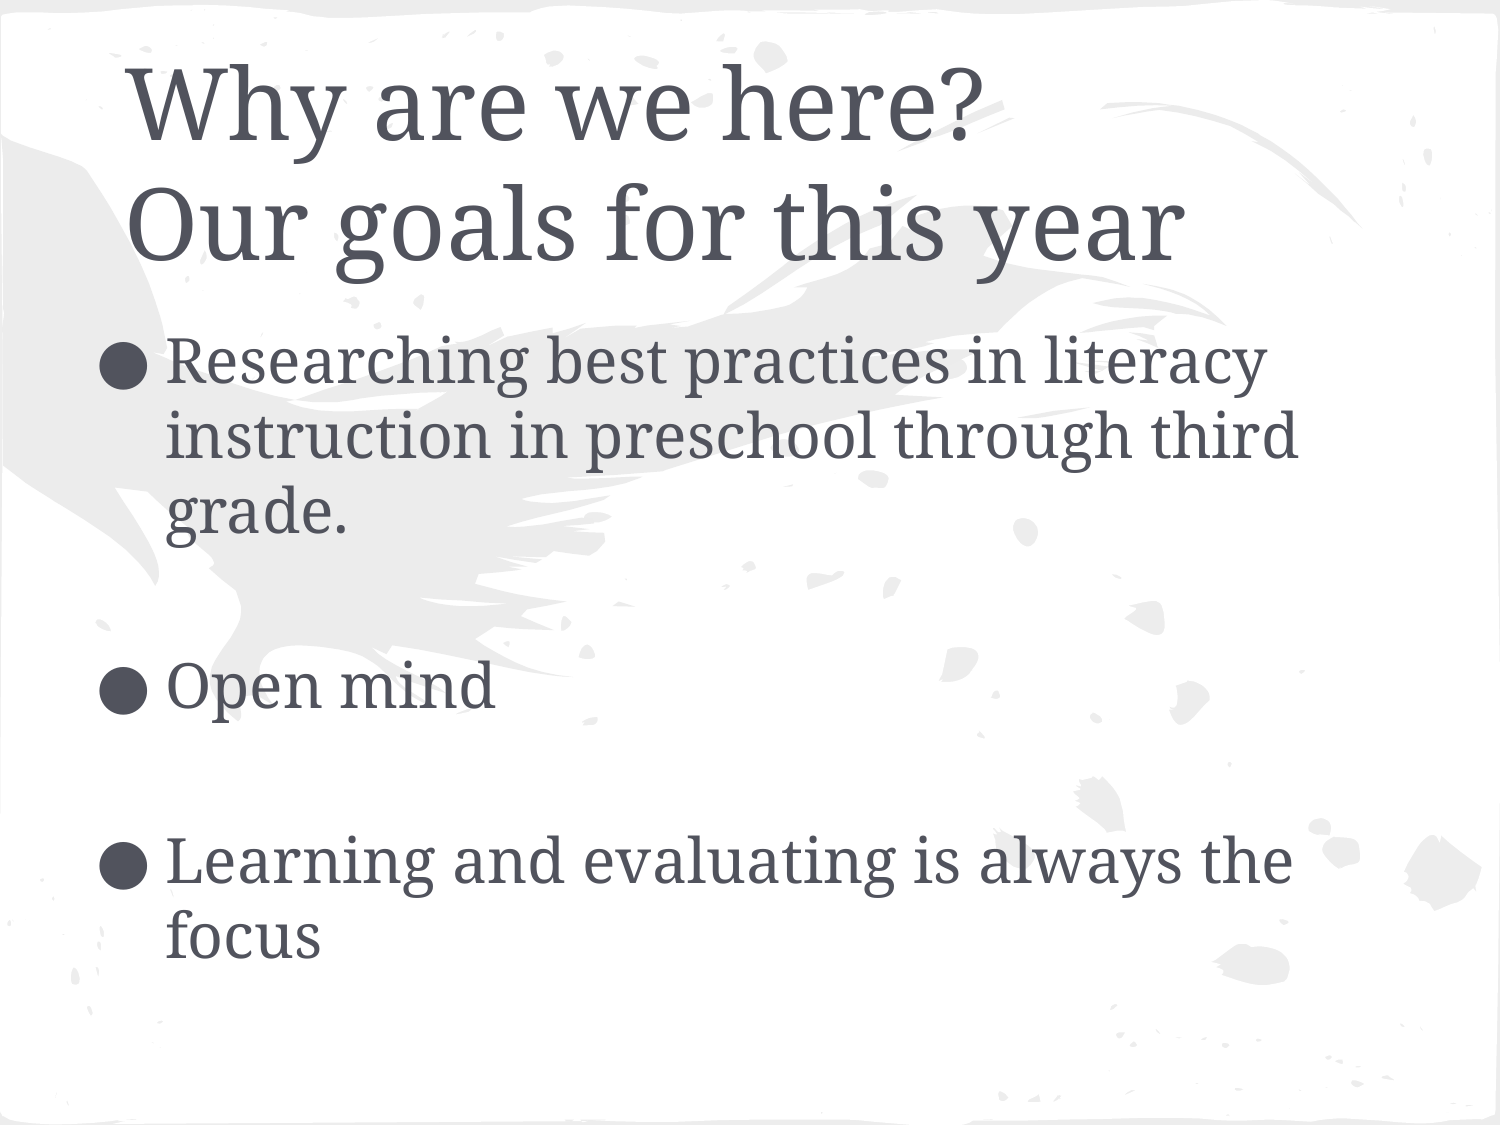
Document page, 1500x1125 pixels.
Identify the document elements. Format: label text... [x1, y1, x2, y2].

list Researching best practices in literacy instruction in preschool through third grade. Open mind Learning and evaluating is always the focus [75, 306, 1425, 1078]
title Why are we here? Our goals for this year [59, 67, 1410, 296]
